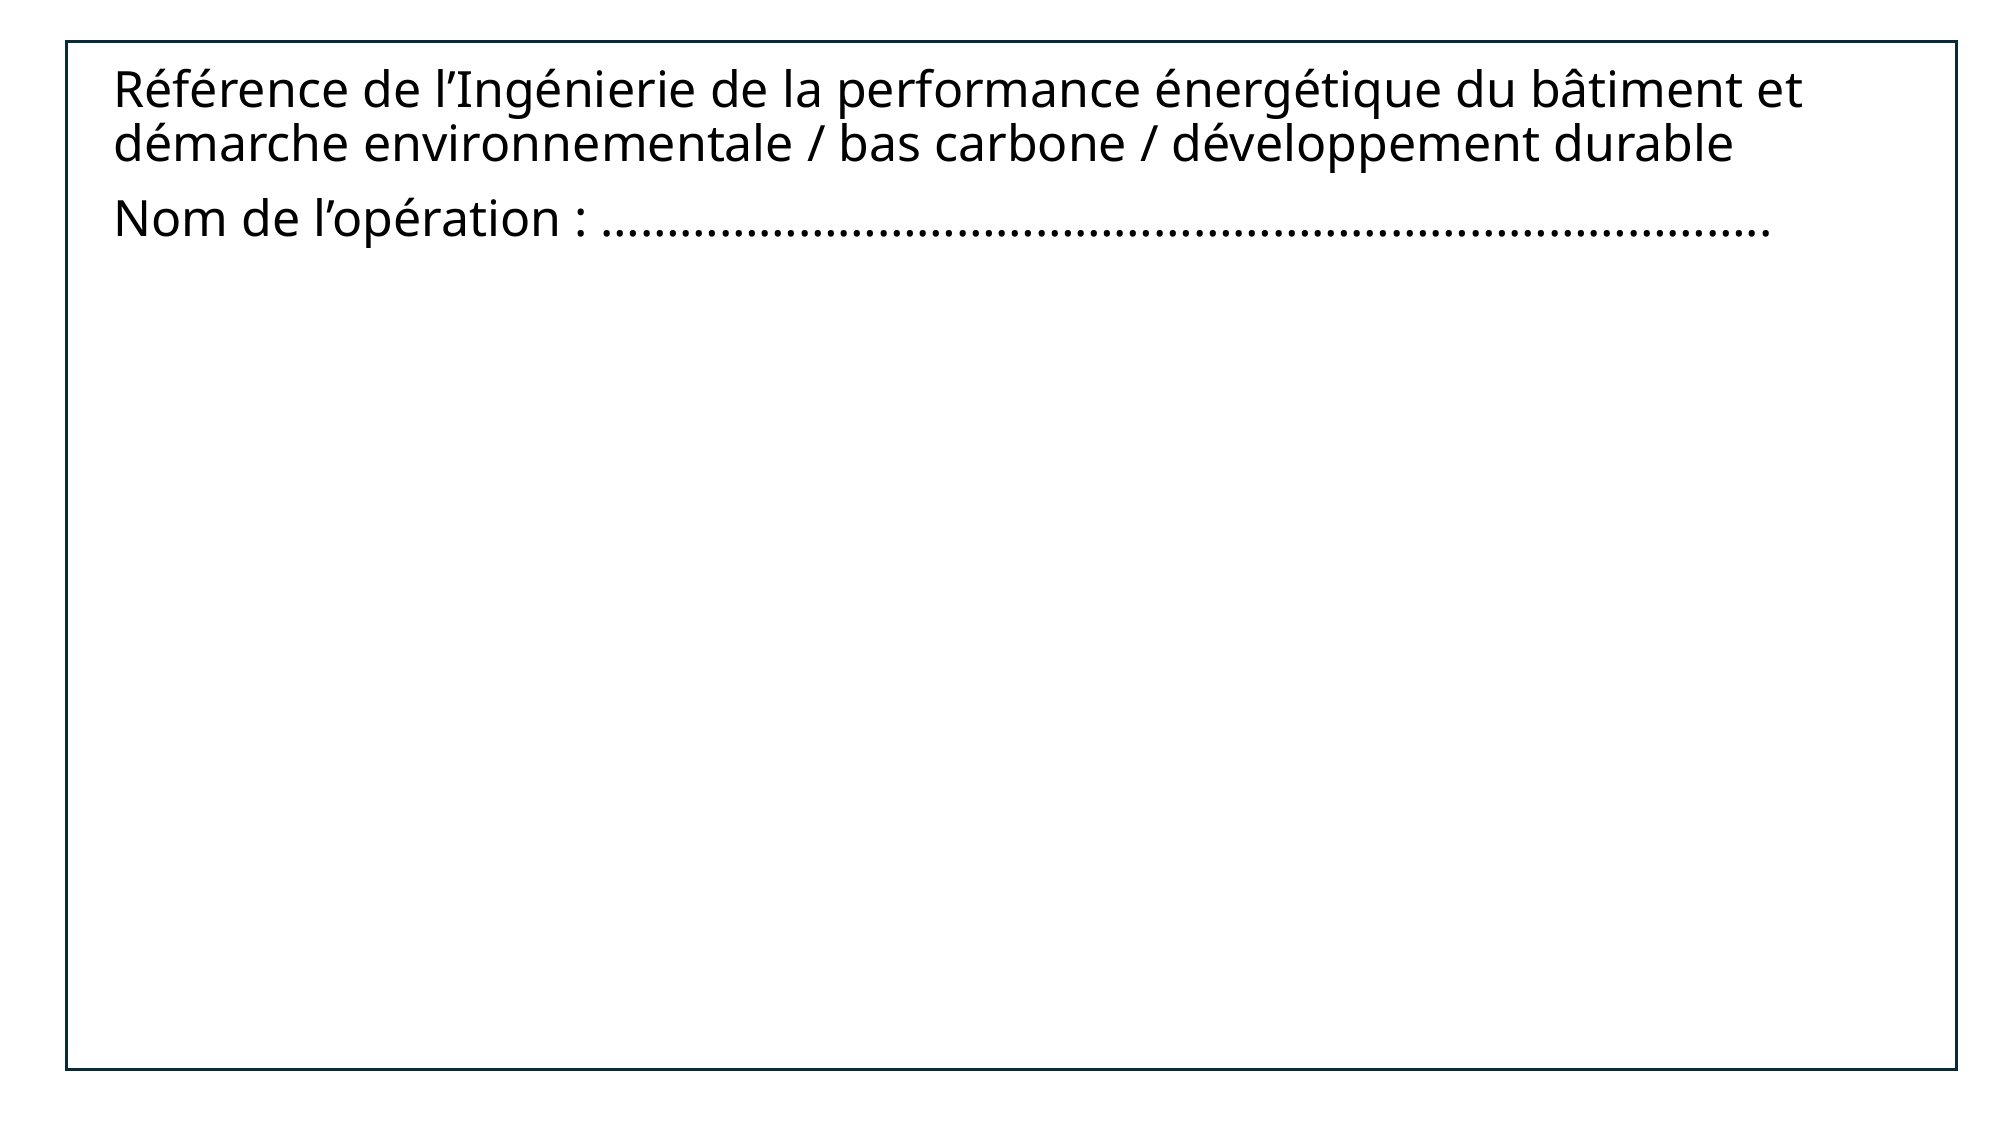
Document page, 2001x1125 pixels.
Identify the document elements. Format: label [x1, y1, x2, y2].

text_box [65, 40, 1958, 1071]
